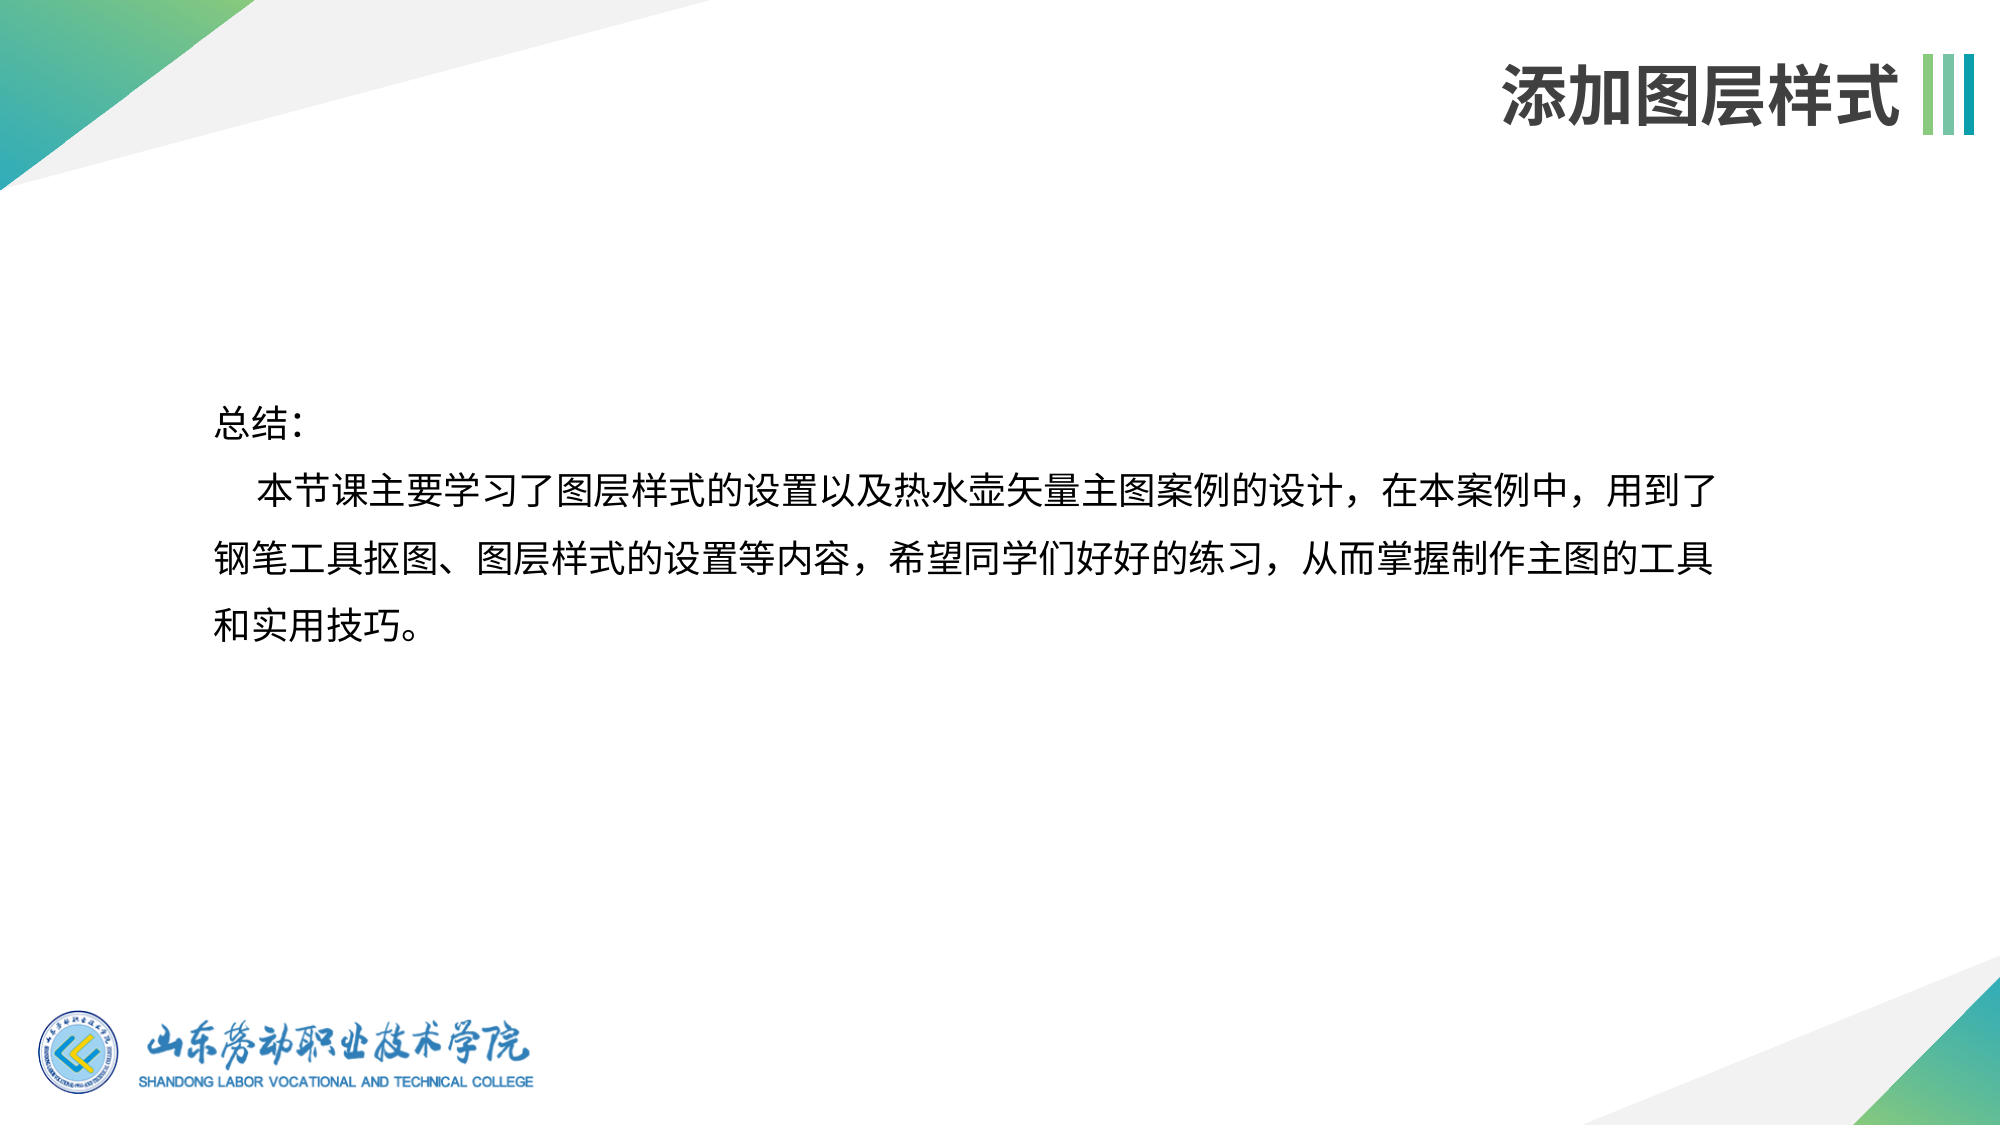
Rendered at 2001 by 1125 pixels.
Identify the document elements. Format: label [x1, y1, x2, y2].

picture [38, 1010, 550, 1094]
text_box [0, 0, 2000, 1125]
text_box [1928, 54, 1969, 136]
